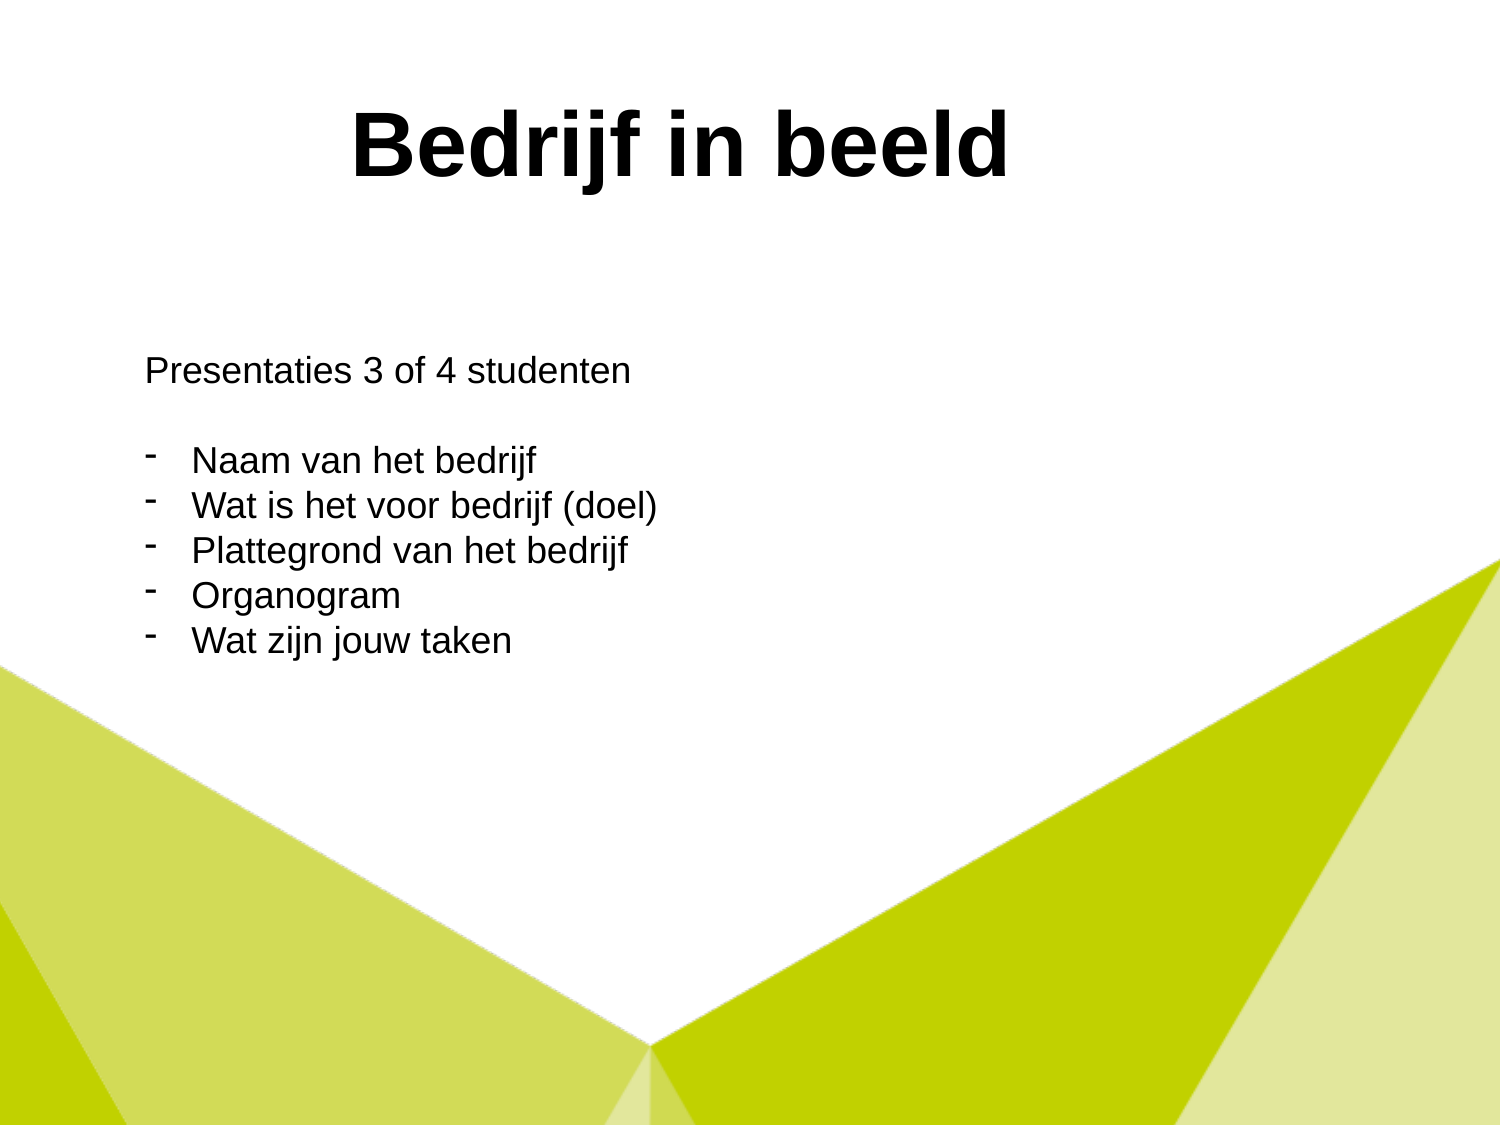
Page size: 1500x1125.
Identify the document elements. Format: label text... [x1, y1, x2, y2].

picture [0, 485, 1500, 1125]
text_box Presentaties 3 of 4 studenten Naam van het bedrijf Wat is het voor bedrijf (doel) Plattegrond van het bedrijf Organogram Wat zijn jouw taken [129, 338, 1316, 483]
text_box Bedrijf in beeld [65, 77, 1297, 202]
